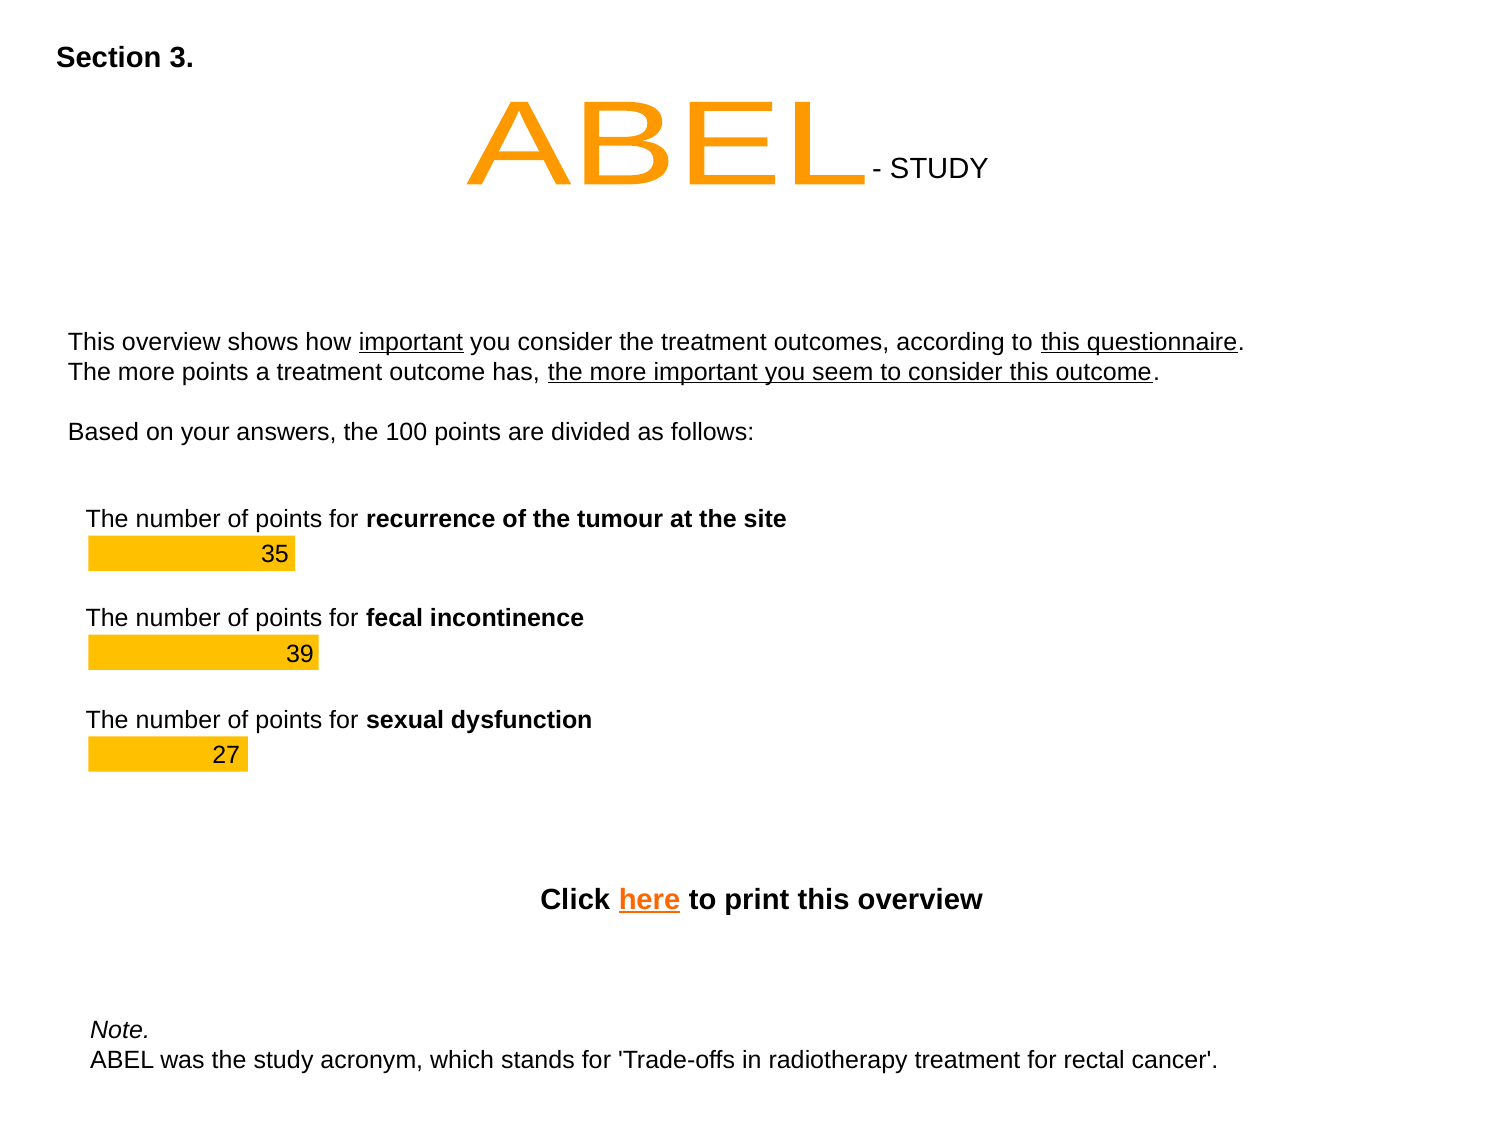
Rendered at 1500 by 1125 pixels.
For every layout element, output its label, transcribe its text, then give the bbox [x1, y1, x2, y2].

text_box The number of points for sexual dysfunction [70, 695, 903, 741]
text_box Section 3. [41, 30, 302, 81]
text_box Click here to print this overview [70, 873, 1453, 923]
text_box 35 [239, 530, 304, 576]
text_box [86, 633, 264, 672]
text_box - STUDY [872, 148, 1046, 195]
text_box 27 [190, 731, 255, 777]
text_box This overview shows how important you consider the treatment outcomes, according to this questionnaire. The more points a treatment outcome has, the more important you seem to consider this outcome. Based on your answers, the 100 points are divided as follows: [53, 317, 1436, 453]
text_box [86, 533, 239, 573]
text_box [86, 734, 190, 774]
text_box The number of points for recurrence of the tumour at the site [70, 495, 903, 540]
text_box The number of points for fecal incontinence [70, 594, 903, 639]
text_box 39 [264, 629, 329, 675]
text_box Note. ABEL was the study acronym, which stands for 'Trade-offs in radiotherapy treatment for rectal cancer'. [75, 975, 1423, 1081]
